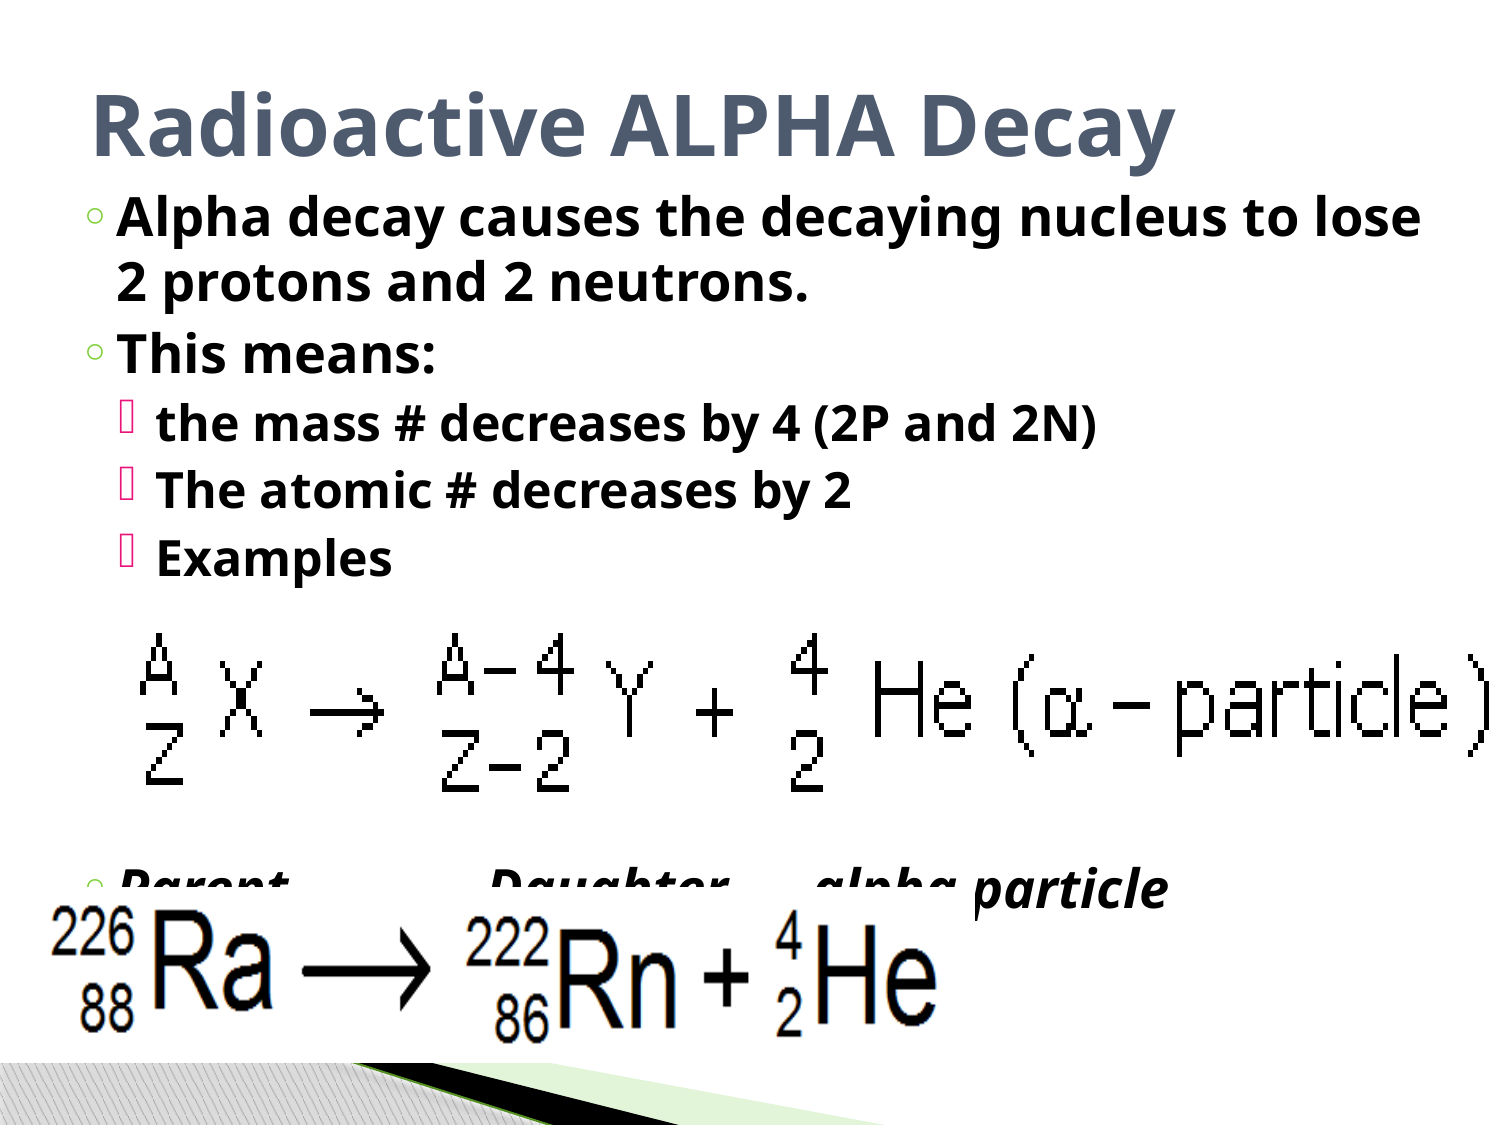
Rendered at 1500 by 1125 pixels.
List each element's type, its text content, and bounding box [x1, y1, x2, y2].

picture [124, 599, 1500, 813]
list Alpha decay causes the decaying nucleus to lose 2 protons and 2 neutrons. This means: the mass # decreases by 4 (2P and 2N) The atomic # decreases by 2 Examples Parent Daughter alpha particle [0, 174, 1450, 1075]
picture [0, 887, 976, 1063]
title Radioactive ALPHA Decay [75, 45, 1425, 200]
